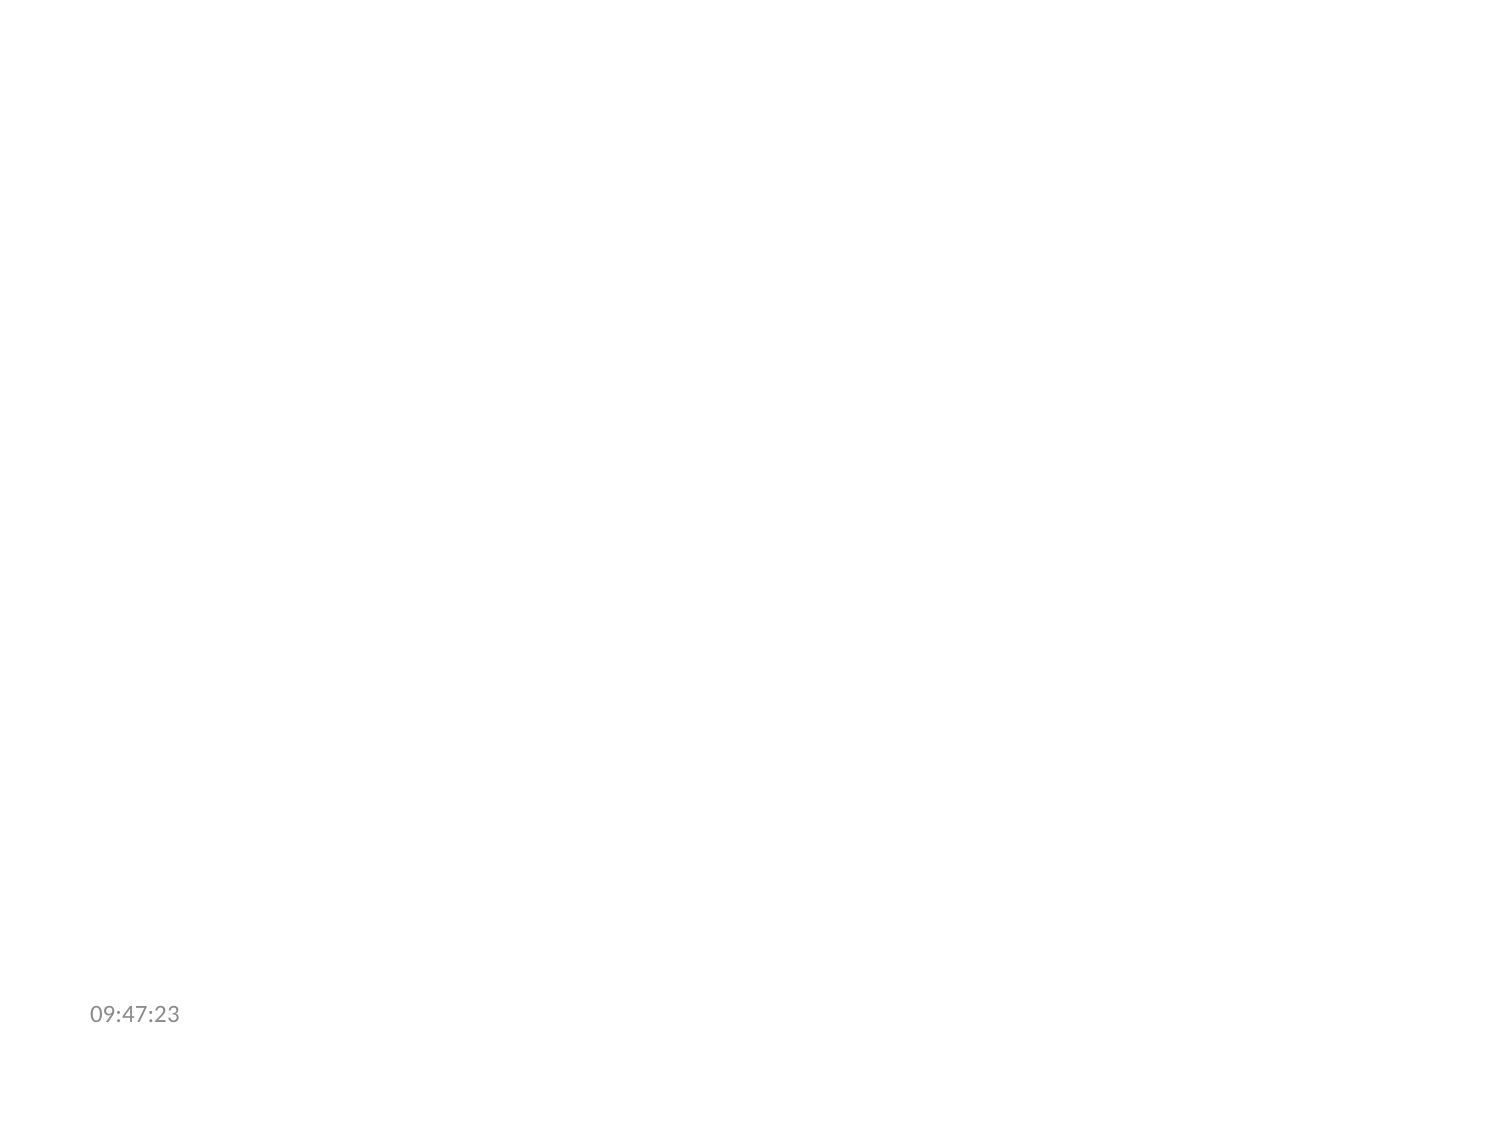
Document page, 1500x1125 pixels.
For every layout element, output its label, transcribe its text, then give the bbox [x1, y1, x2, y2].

text_box 15:35:09 [75, 982, 425, 1043]
